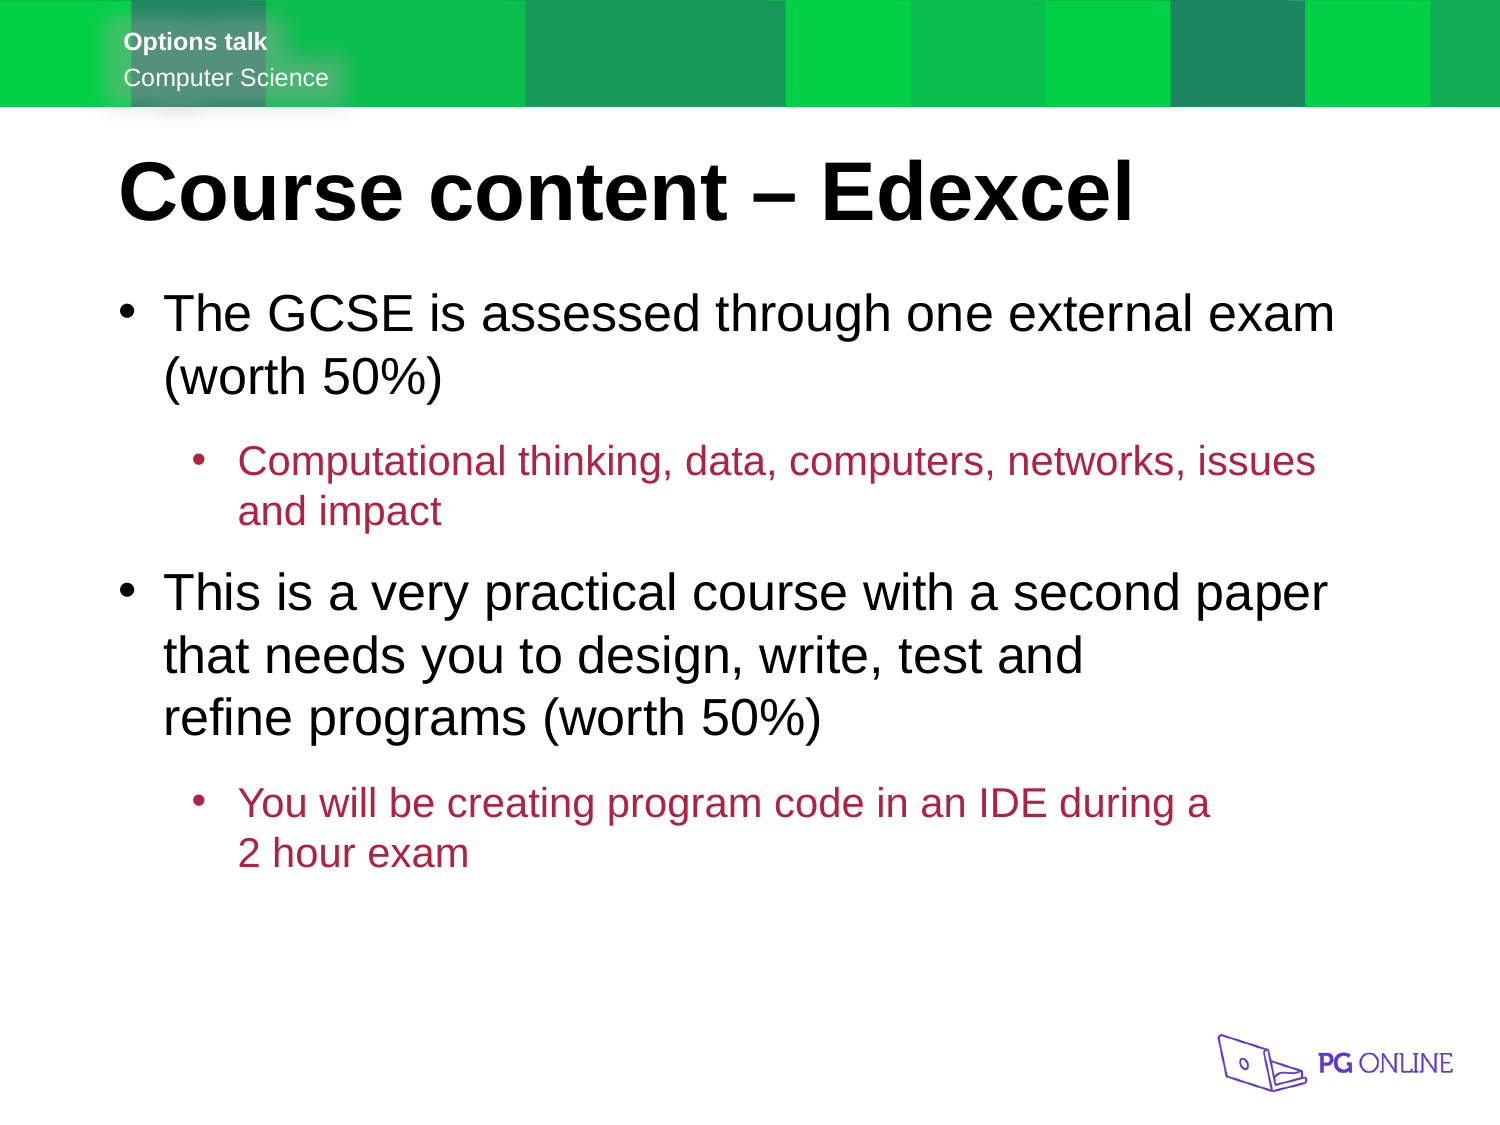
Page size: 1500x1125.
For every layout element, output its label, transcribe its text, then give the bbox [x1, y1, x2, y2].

list The GCSE is assessed through one external exam (worth 50%) Computational thinking, data, computers, networks, issues and impact This is a very practical course with a second paper that needs you to design, write, test and refine programs (worth 50%) You will be creating program code in an IDE during a 2 hour exam [118, 279, 1398, 847]
list Course content – Edexcel [118, 148, 1401, 259]
picture [1217, 1034, 1453, 1092]
picture [0, 0, 1500, 107]
